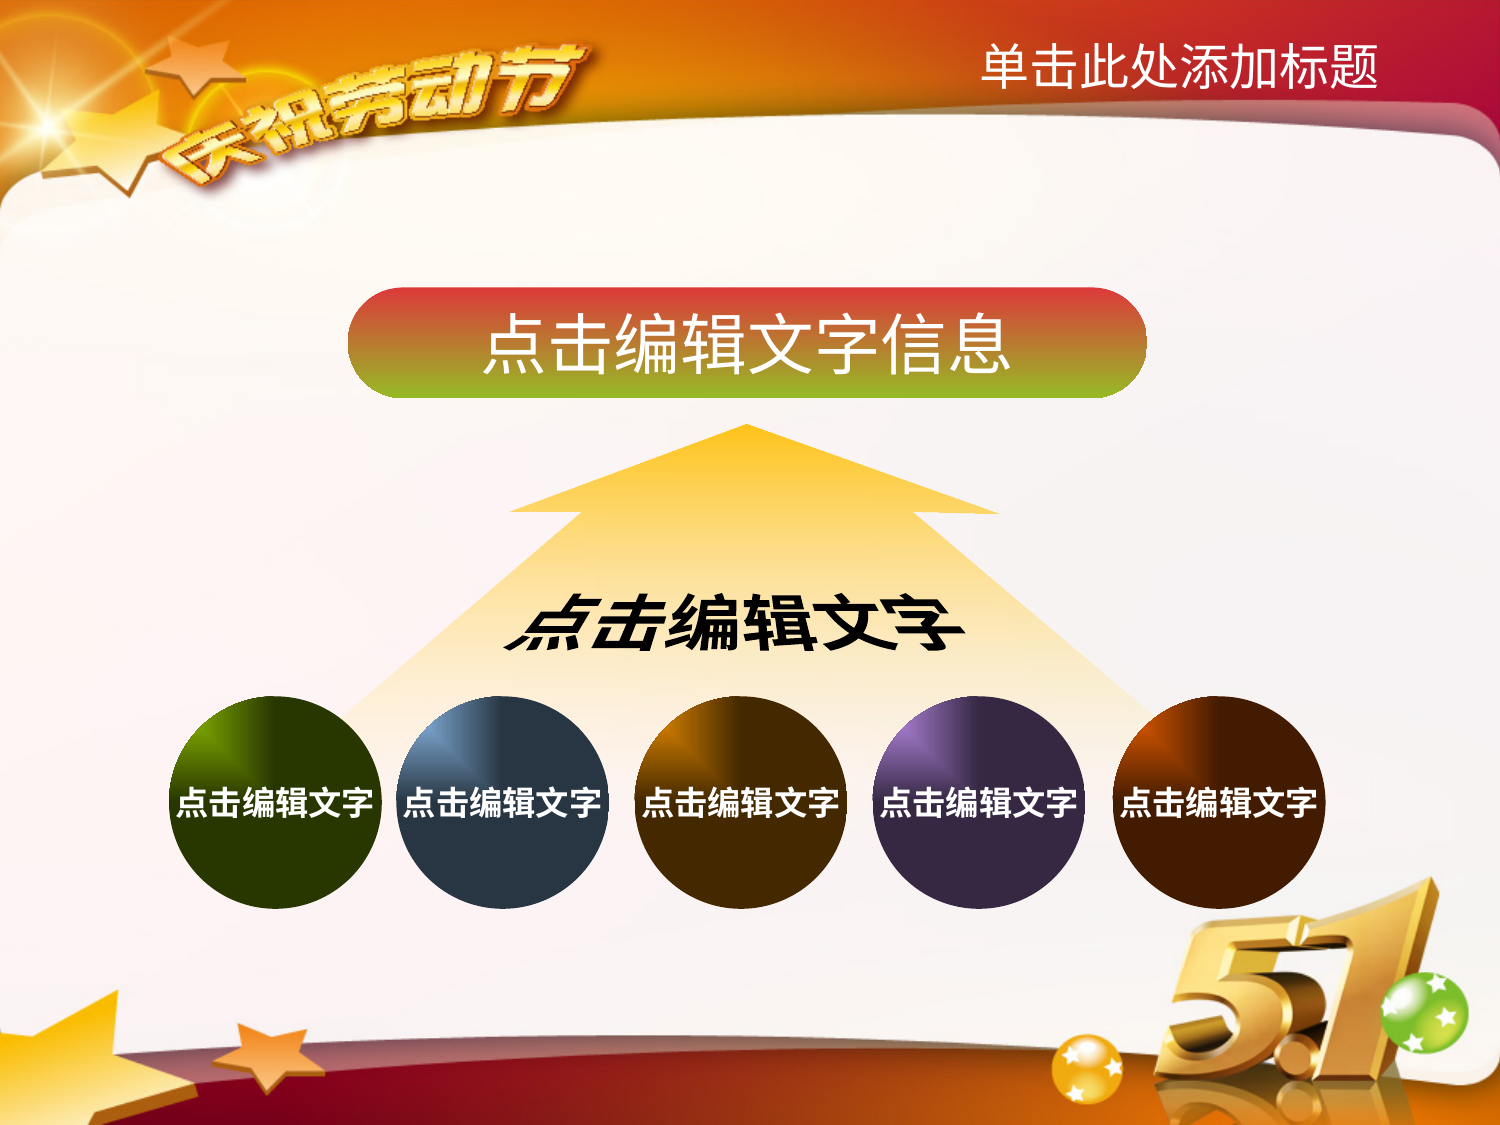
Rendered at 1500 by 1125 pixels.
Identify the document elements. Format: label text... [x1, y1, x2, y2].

text_box 点击编辑文字 [1112, 696, 1326, 909]
text_box [1309, 851, 1326, 861]
text_box [340, 423, 1156, 861]
text_box 点击编辑文字 [396, 696, 610, 909]
text_box 单击此处添加标题 [425, 19, 1395, 113]
text_box 点击编辑文字 [872, 696, 1086, 909]
text_box 点击编辑文字 [634, 696, 848, 909]
picture [0, 0, 1500, 1125]
text_box 点击编辑文字信息 [347, 287, 1148, 399]
text_box [173, 853, 185, 861]
text_box 点击编辑文字 [169, 696, 382, 909]
